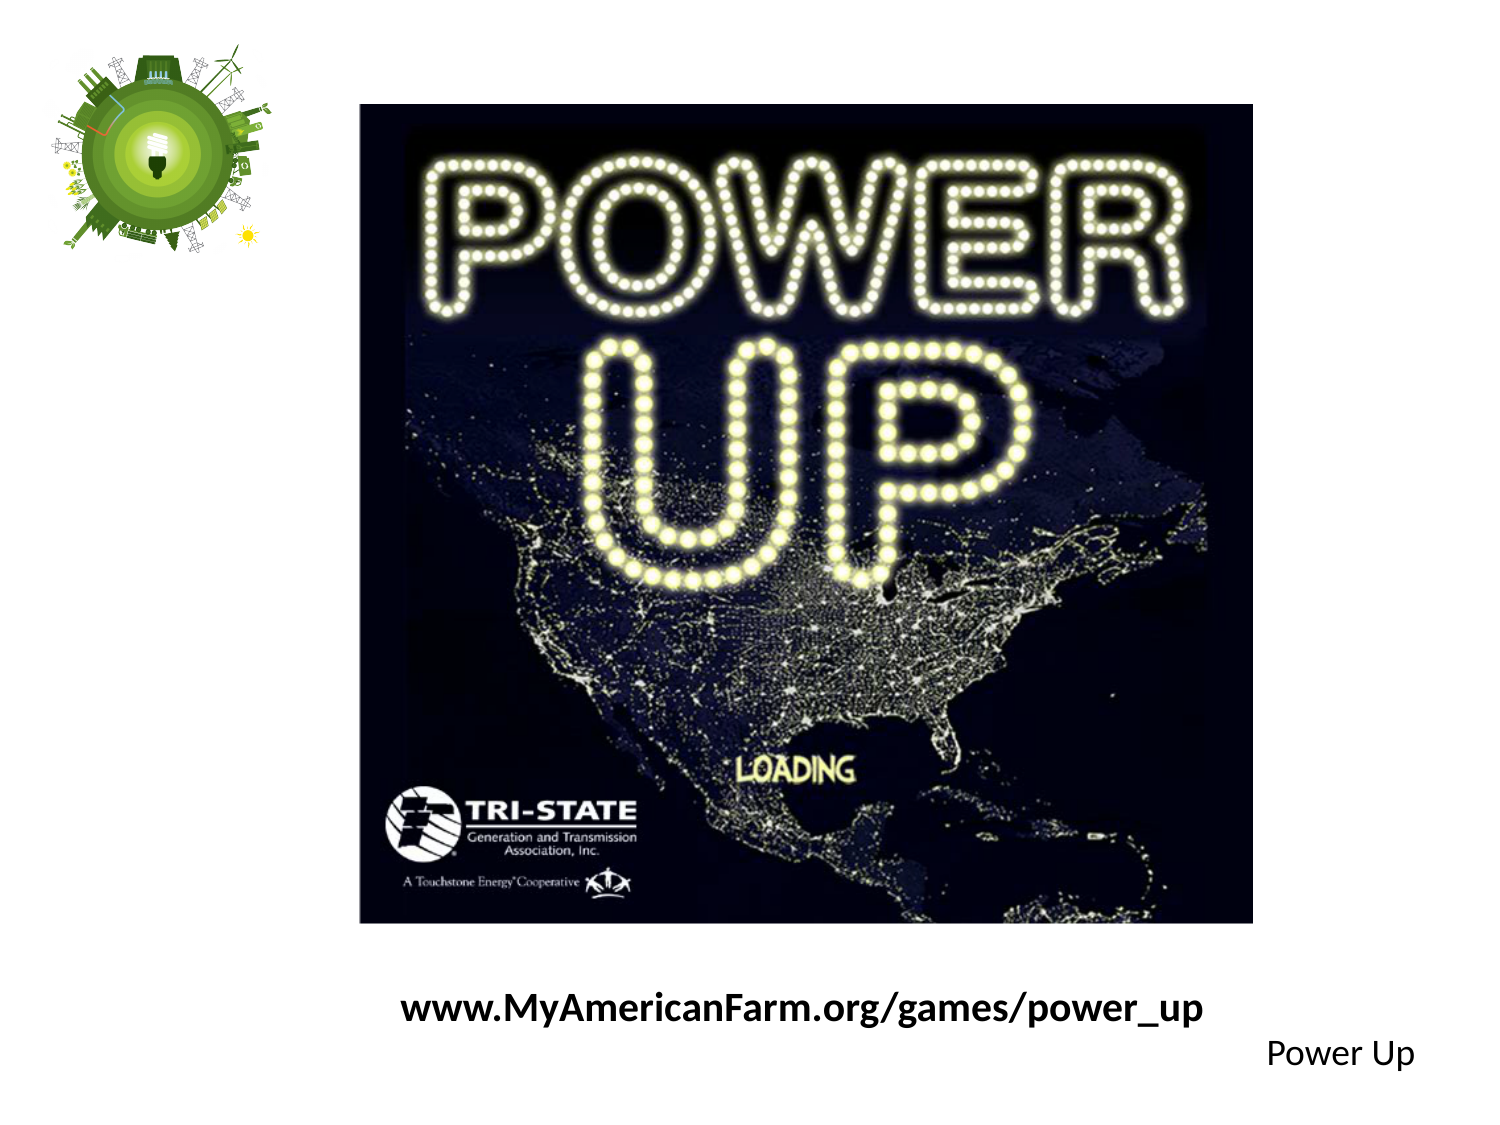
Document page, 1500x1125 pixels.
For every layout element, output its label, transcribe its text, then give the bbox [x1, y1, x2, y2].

picture [358, 104, 1253, 925]
title www.MyAmericanFarm.org/games/power_up [352, 944, 1253, 1038]
text_box Power Up [750, 1020, 1431, 1081]
picture [42, 44, 272, 263]
